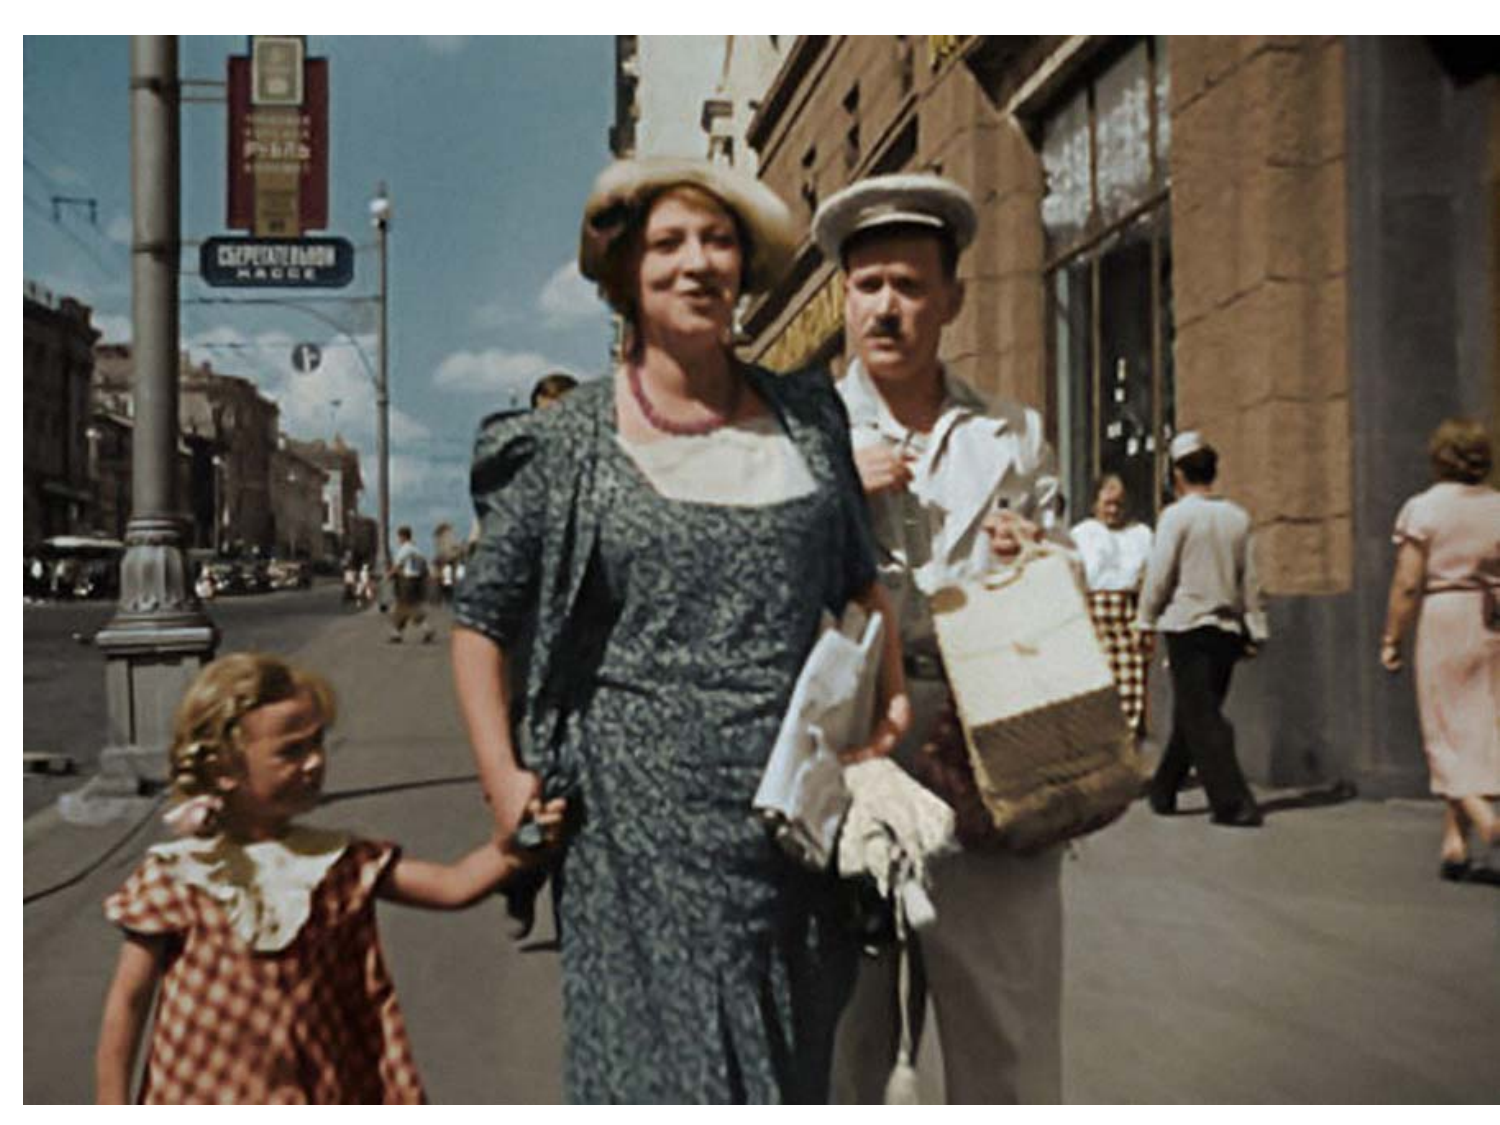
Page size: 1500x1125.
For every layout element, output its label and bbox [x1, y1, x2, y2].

list [23, 34, 1500, 1106]
